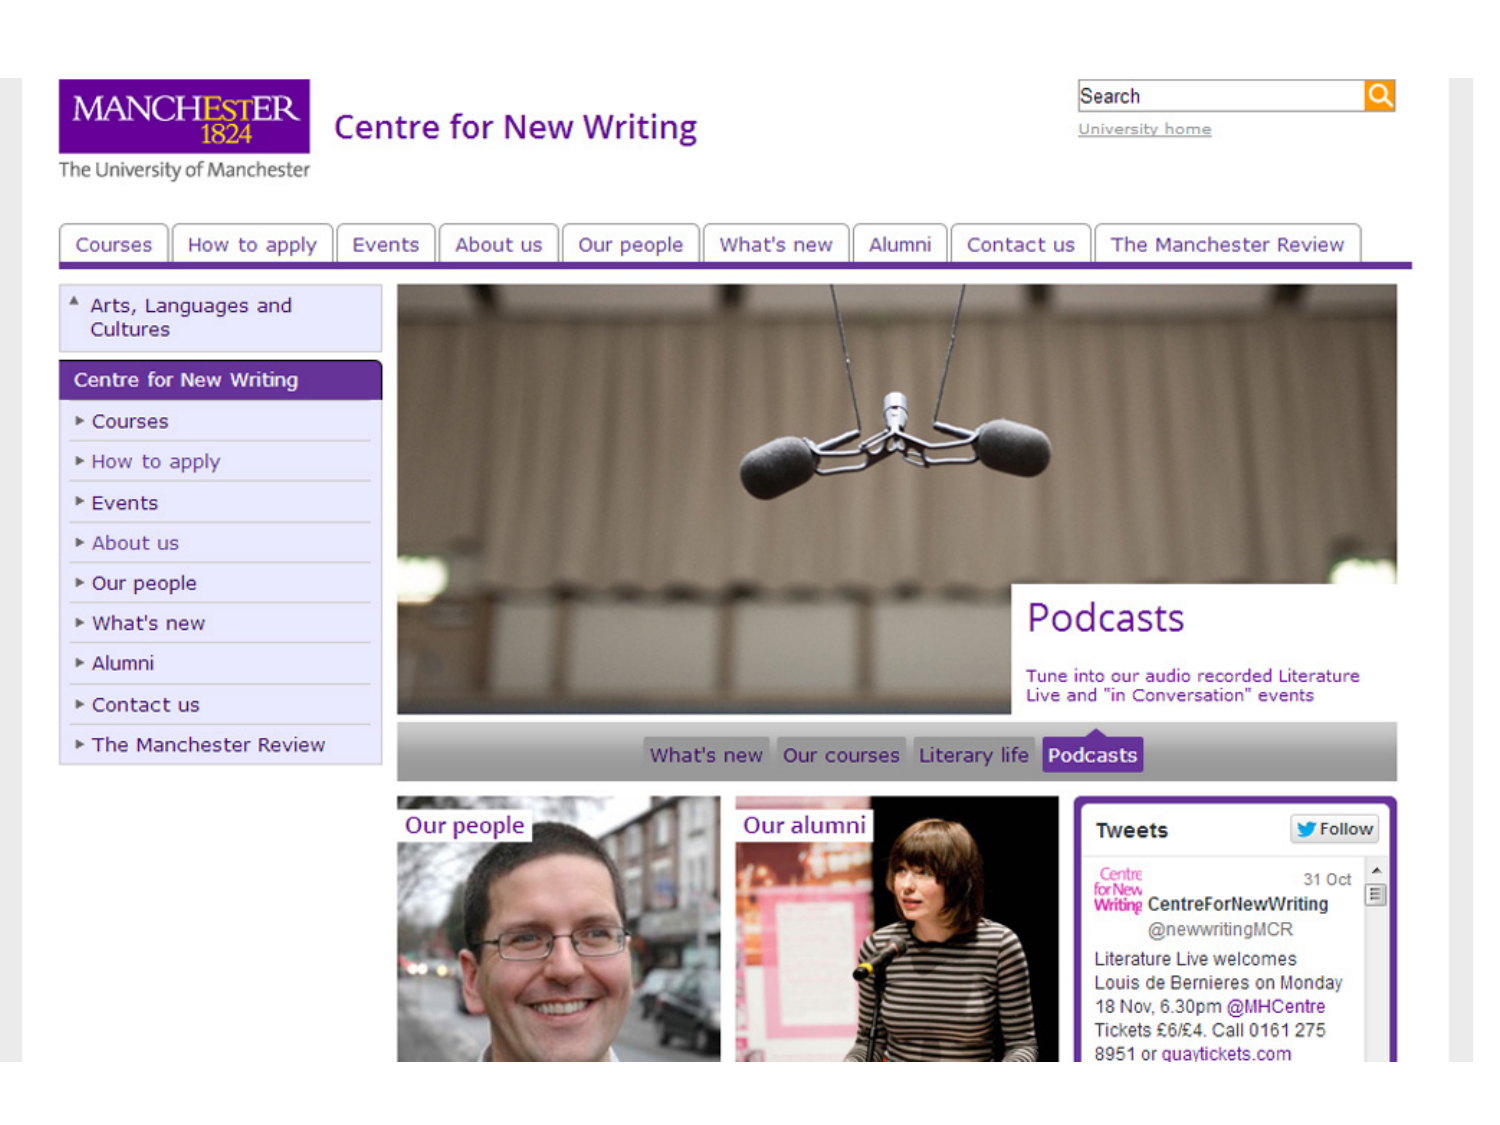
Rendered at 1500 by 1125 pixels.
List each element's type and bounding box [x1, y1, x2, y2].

picture [0, 77, 1473, 1062]
